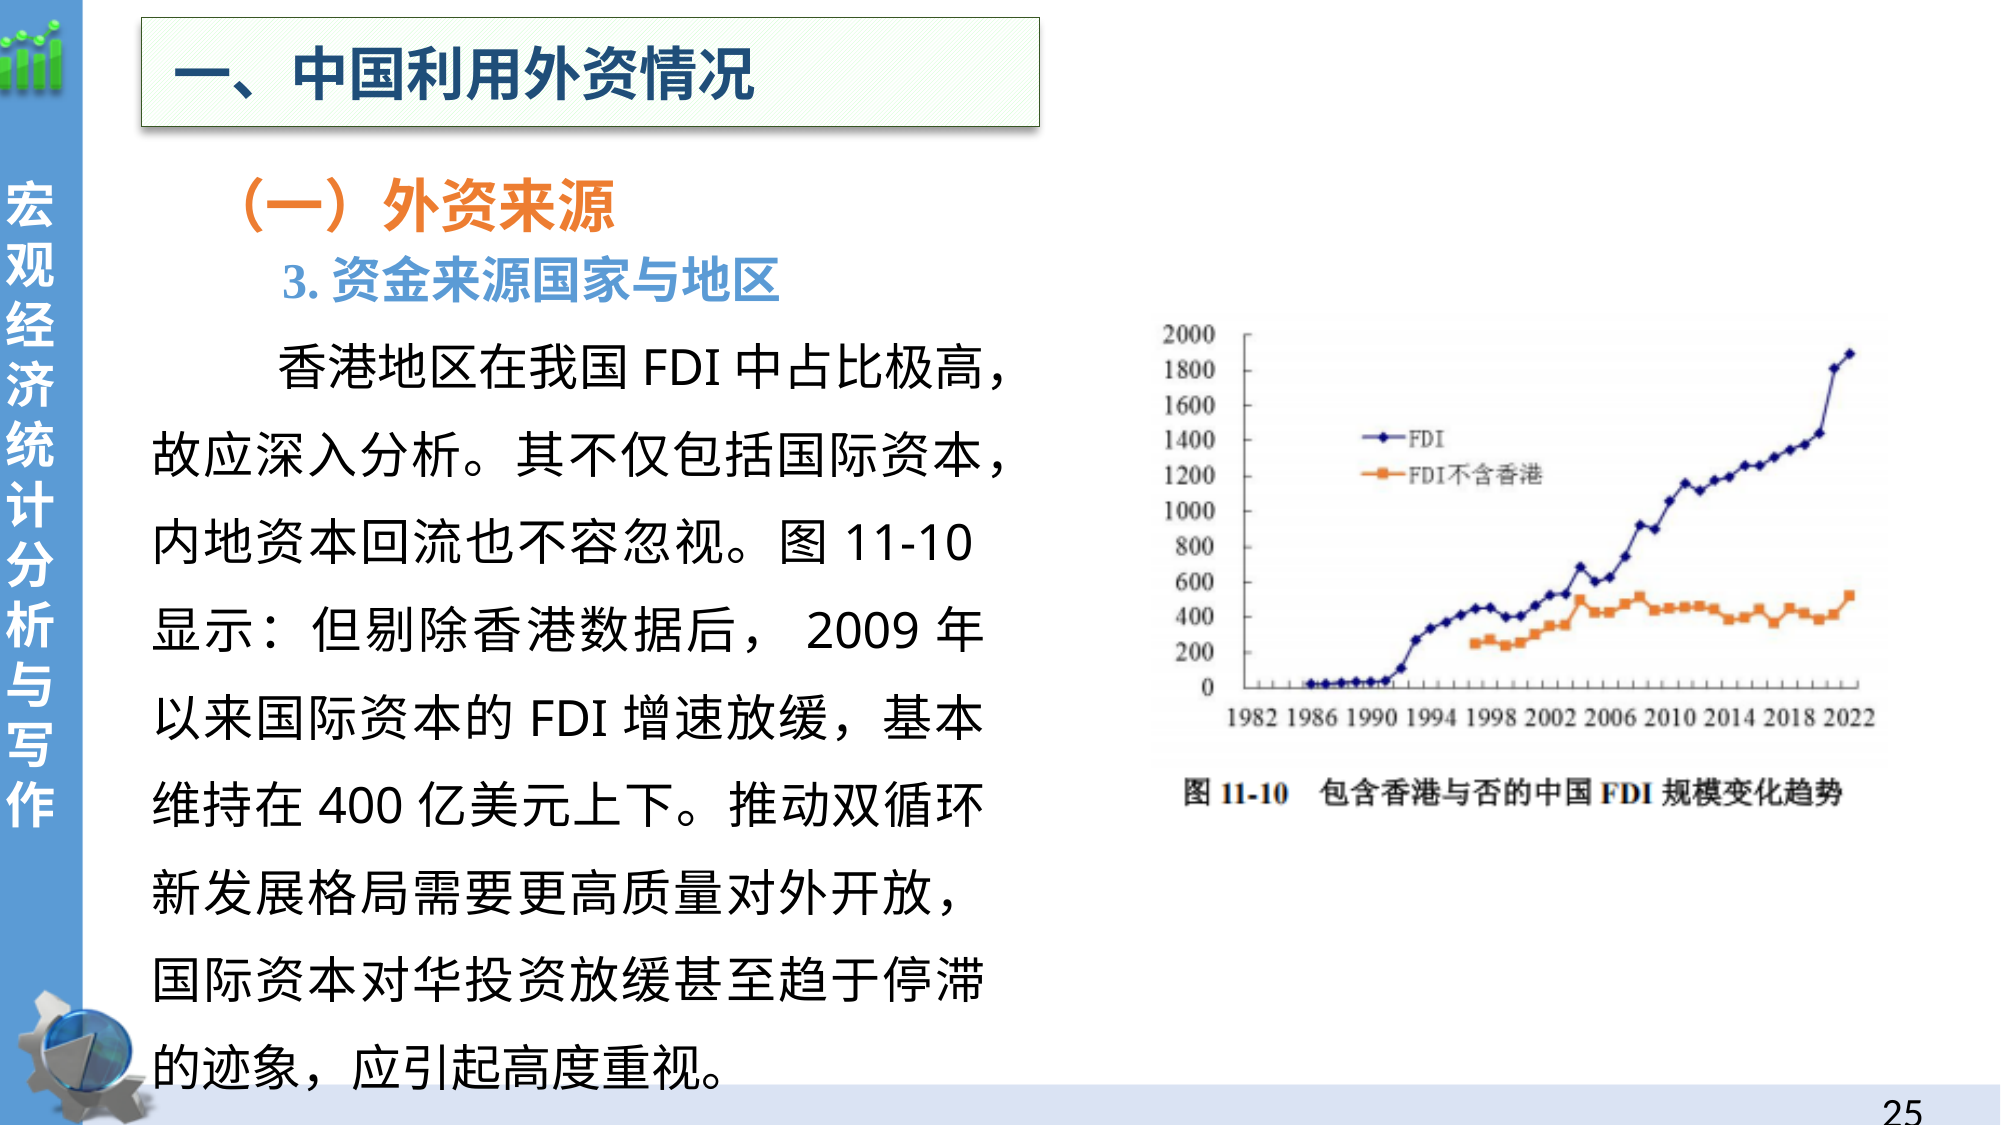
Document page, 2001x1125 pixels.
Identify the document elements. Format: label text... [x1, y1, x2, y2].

text_box 一、中国利用外资情况 [141, 17, 1040, 126]
text_box 3.资金来源国家与地区 香港地区在我国FDI中占比极高，故应深入分析。其不仅包括国际资本，内地资本回流也不容忽视。图11-10显示：但剔除香港数据后，2009年以来国际资本的FDI增速放缓，基本维持在400亿美元上下。推动双循环新发展格局需要更高质量对外开放，国际资本对华投资放缓甚至趋于停滞的迹象，应引起高度重视。 [98, 213, 1000, 1104]
picture [0, 0, 2001, 1125]
text_box （一）外资来源 [84, 126, 1432, 247]
list [1000, 215, 1968, 393]
slide_number 24 [1786, 1085, 1940, 1125]
